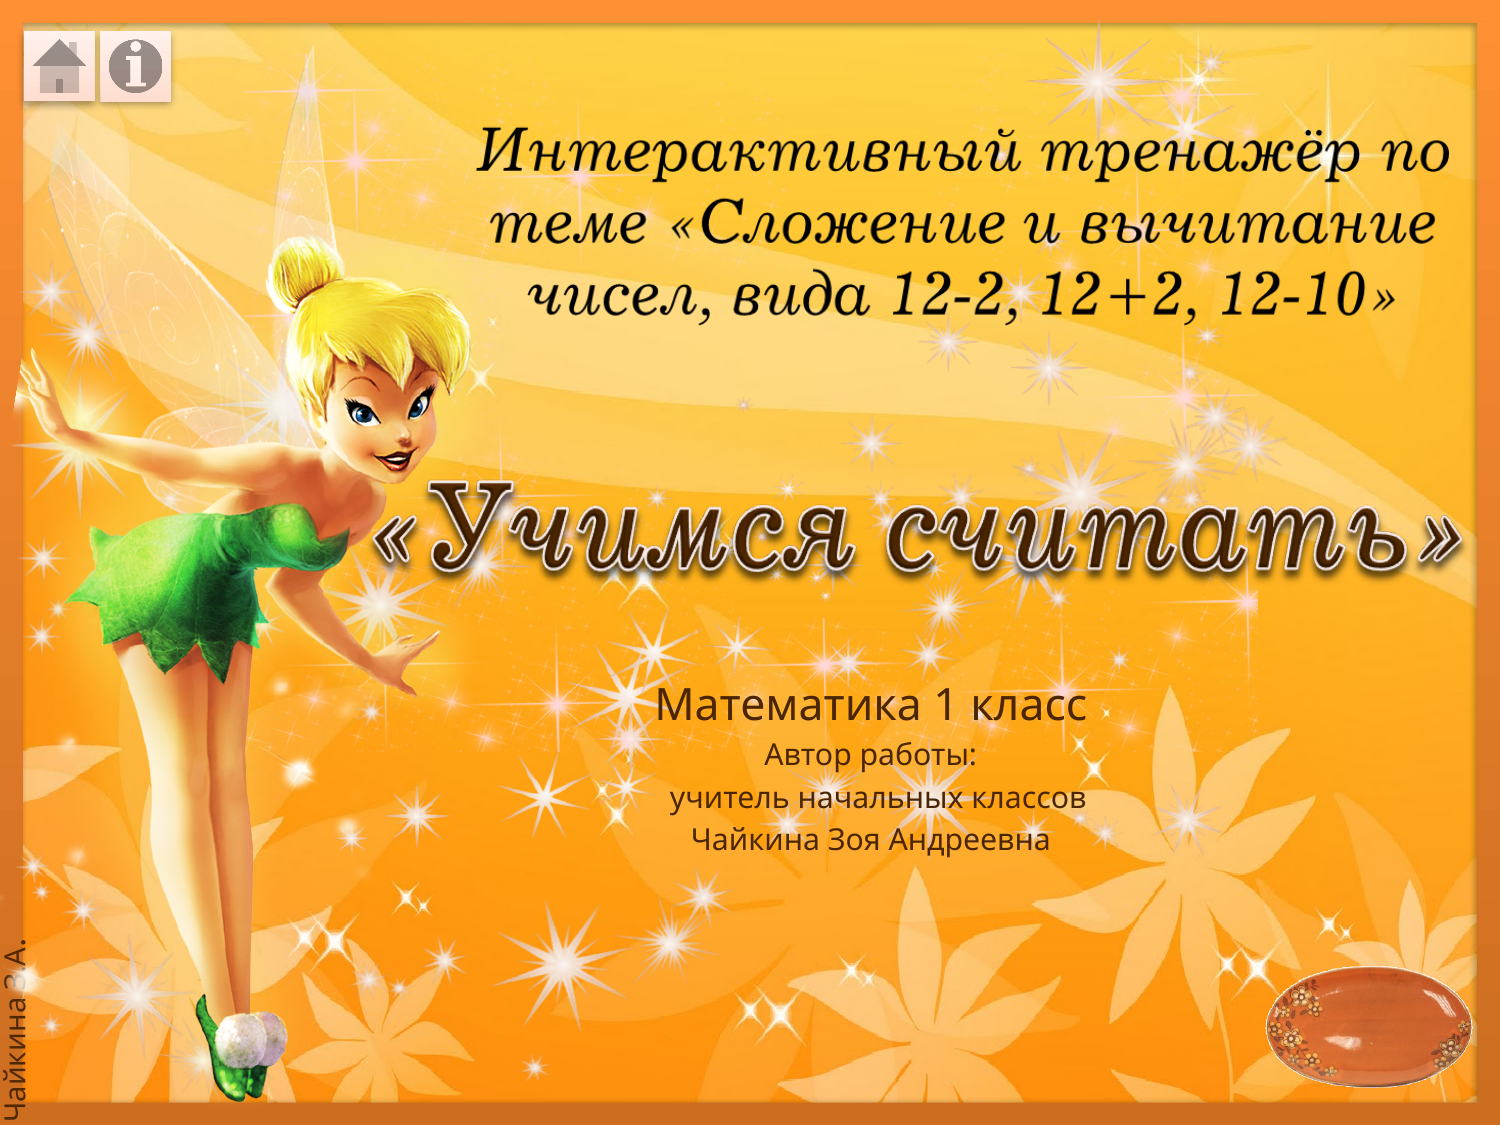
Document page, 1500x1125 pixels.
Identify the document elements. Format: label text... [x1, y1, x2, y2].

subtitle Математика 1 класс Автор работы: учитель начальных классов Чайкина Зоя Андреевна [525, 668, 1216, 866]
picture [0, 0, 1480, 1125]
text_box [100, 30, 172, 103]
text_box [23, 30, 96, 102]
